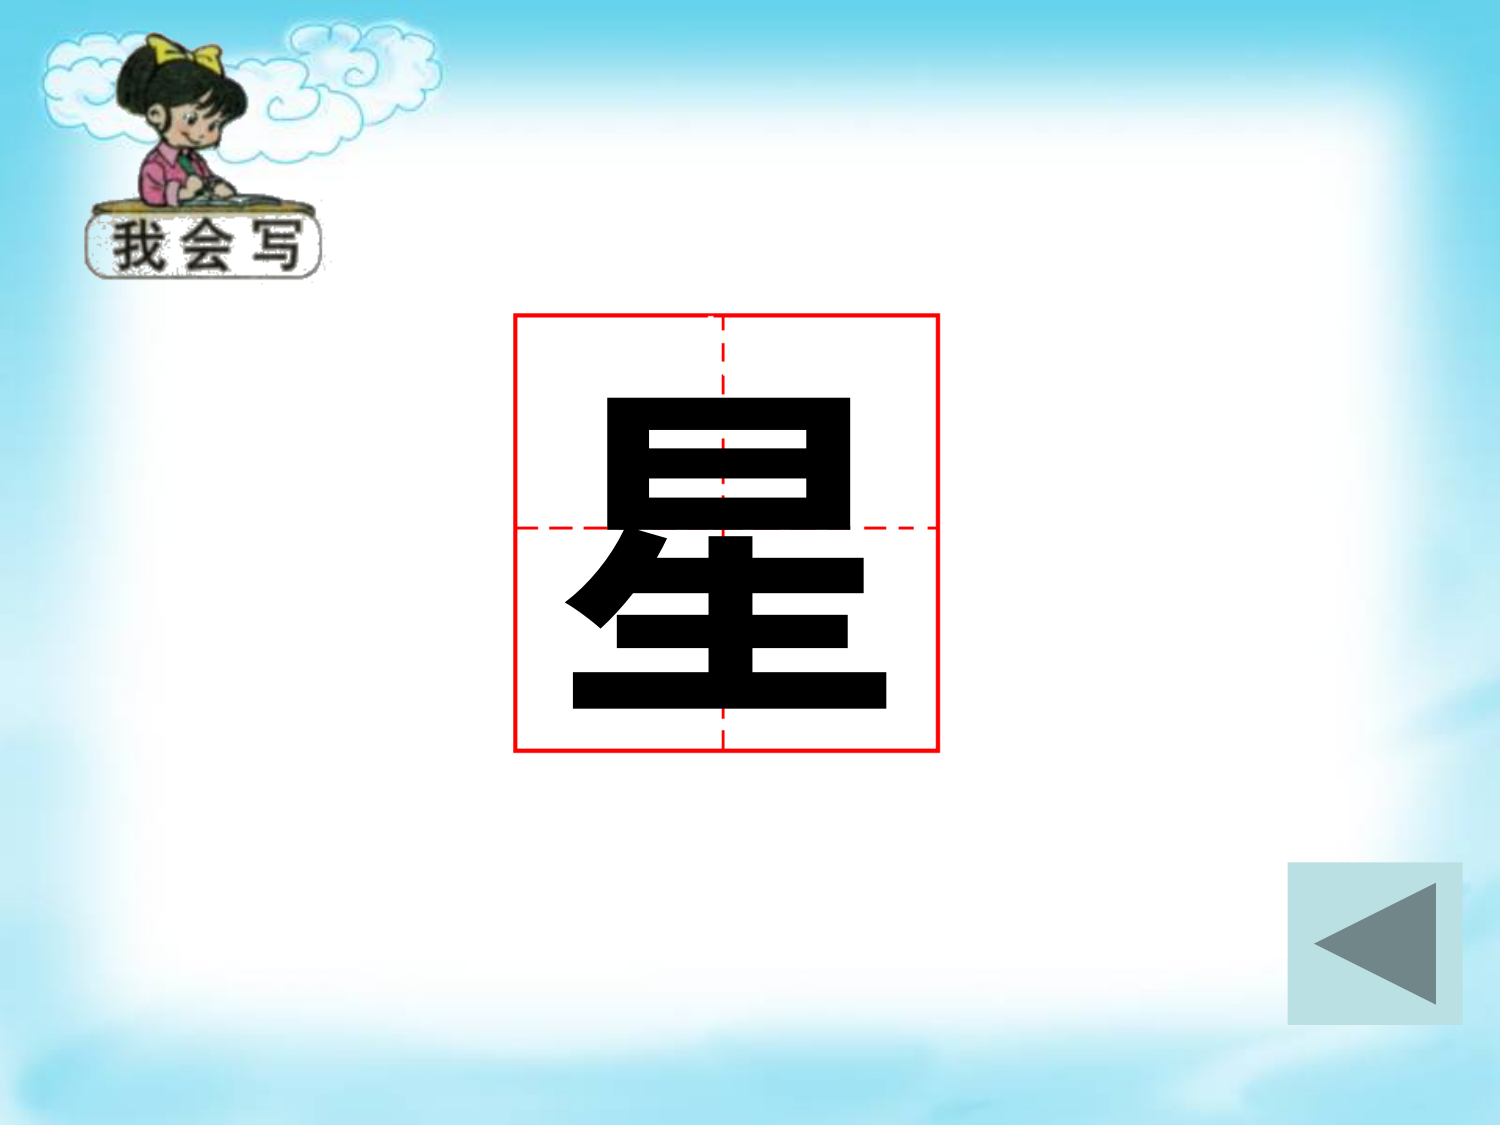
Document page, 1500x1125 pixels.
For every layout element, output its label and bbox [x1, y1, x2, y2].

text_box [1287, 862, 1463, 1025]
text_box [512, 312, 993, 756]
picture [0, 0, 1500, 1125]
